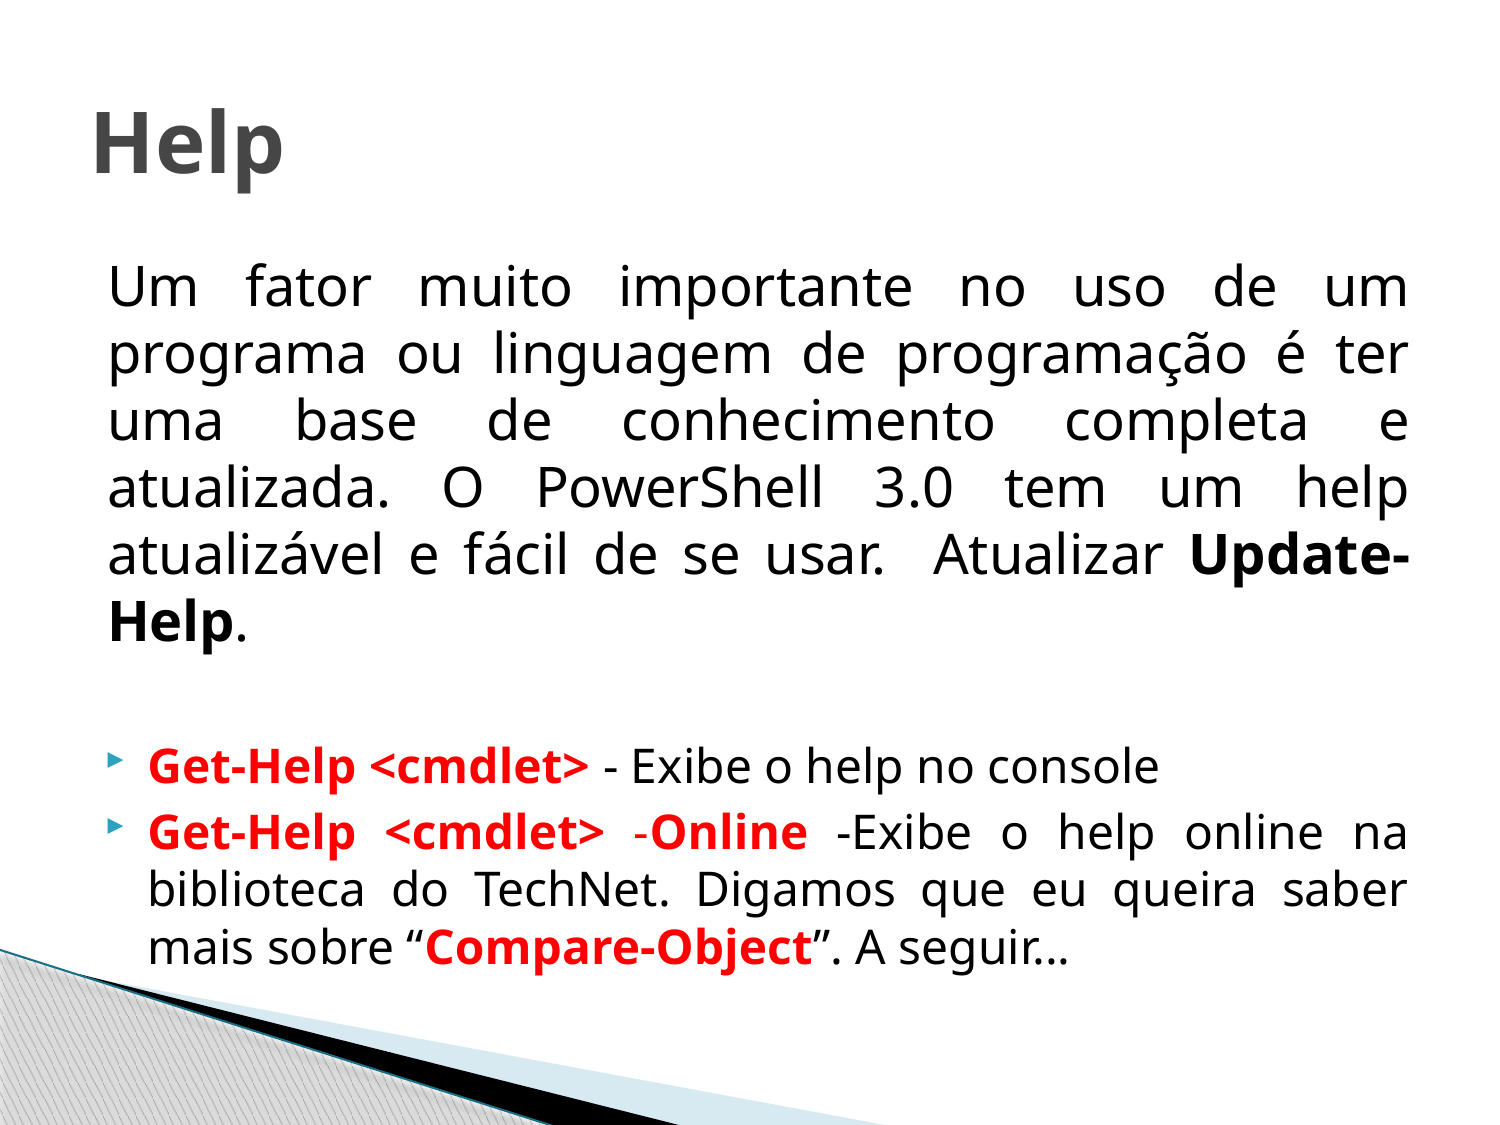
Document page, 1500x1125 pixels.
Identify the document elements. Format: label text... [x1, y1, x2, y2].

list Um fator muito importante no uso de um programa ou linguagem de programação é ter uma base de conhecimento completa e atualizada. O PowerShell 3.0 tem um help atualizável e fácil de se usar. Atualizar Update-Help. Get-Help <cmdlet> - Exibe o help no console Get-Help <cmdlet> -Online -Exibe o help online na biblioteca do TechNet. Digamos que eu queira saber mais sobre “Compare-Object”. A seguir... [75, 243, 1425, 986]
title Help [75, 45, 1425, 233]
